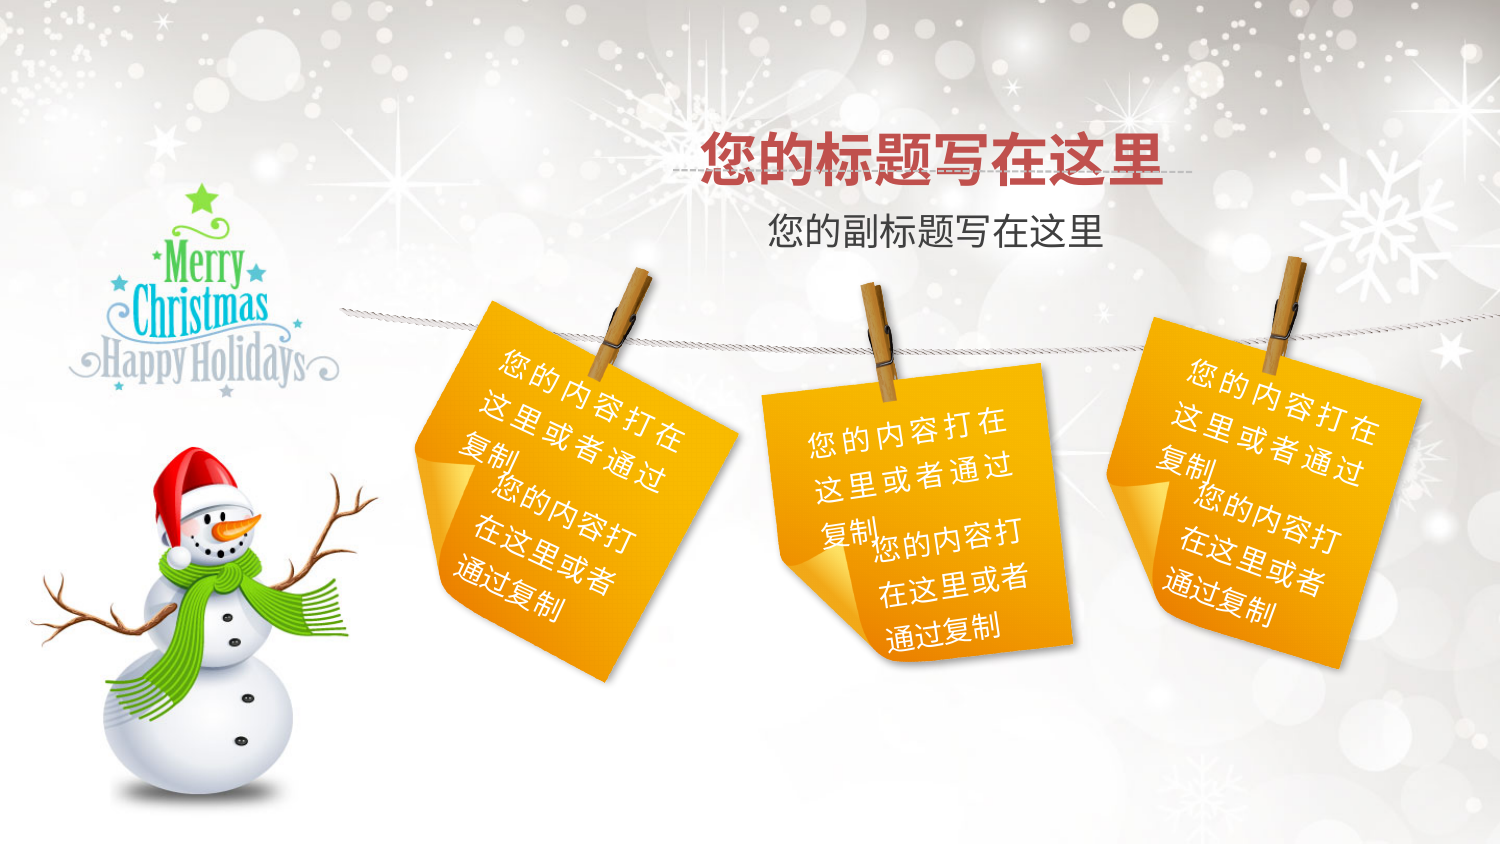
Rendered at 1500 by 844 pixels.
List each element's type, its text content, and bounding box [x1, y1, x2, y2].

text_box 您的标题写在这里 [645, 94, 1219, 200]
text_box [672, 169, 1195, 173]
text_box 您的副标题写在这里 [688, 187, 1184, 252]
picture [0, 0, 1500, 844]
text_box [426, 253, 1405, 669]
